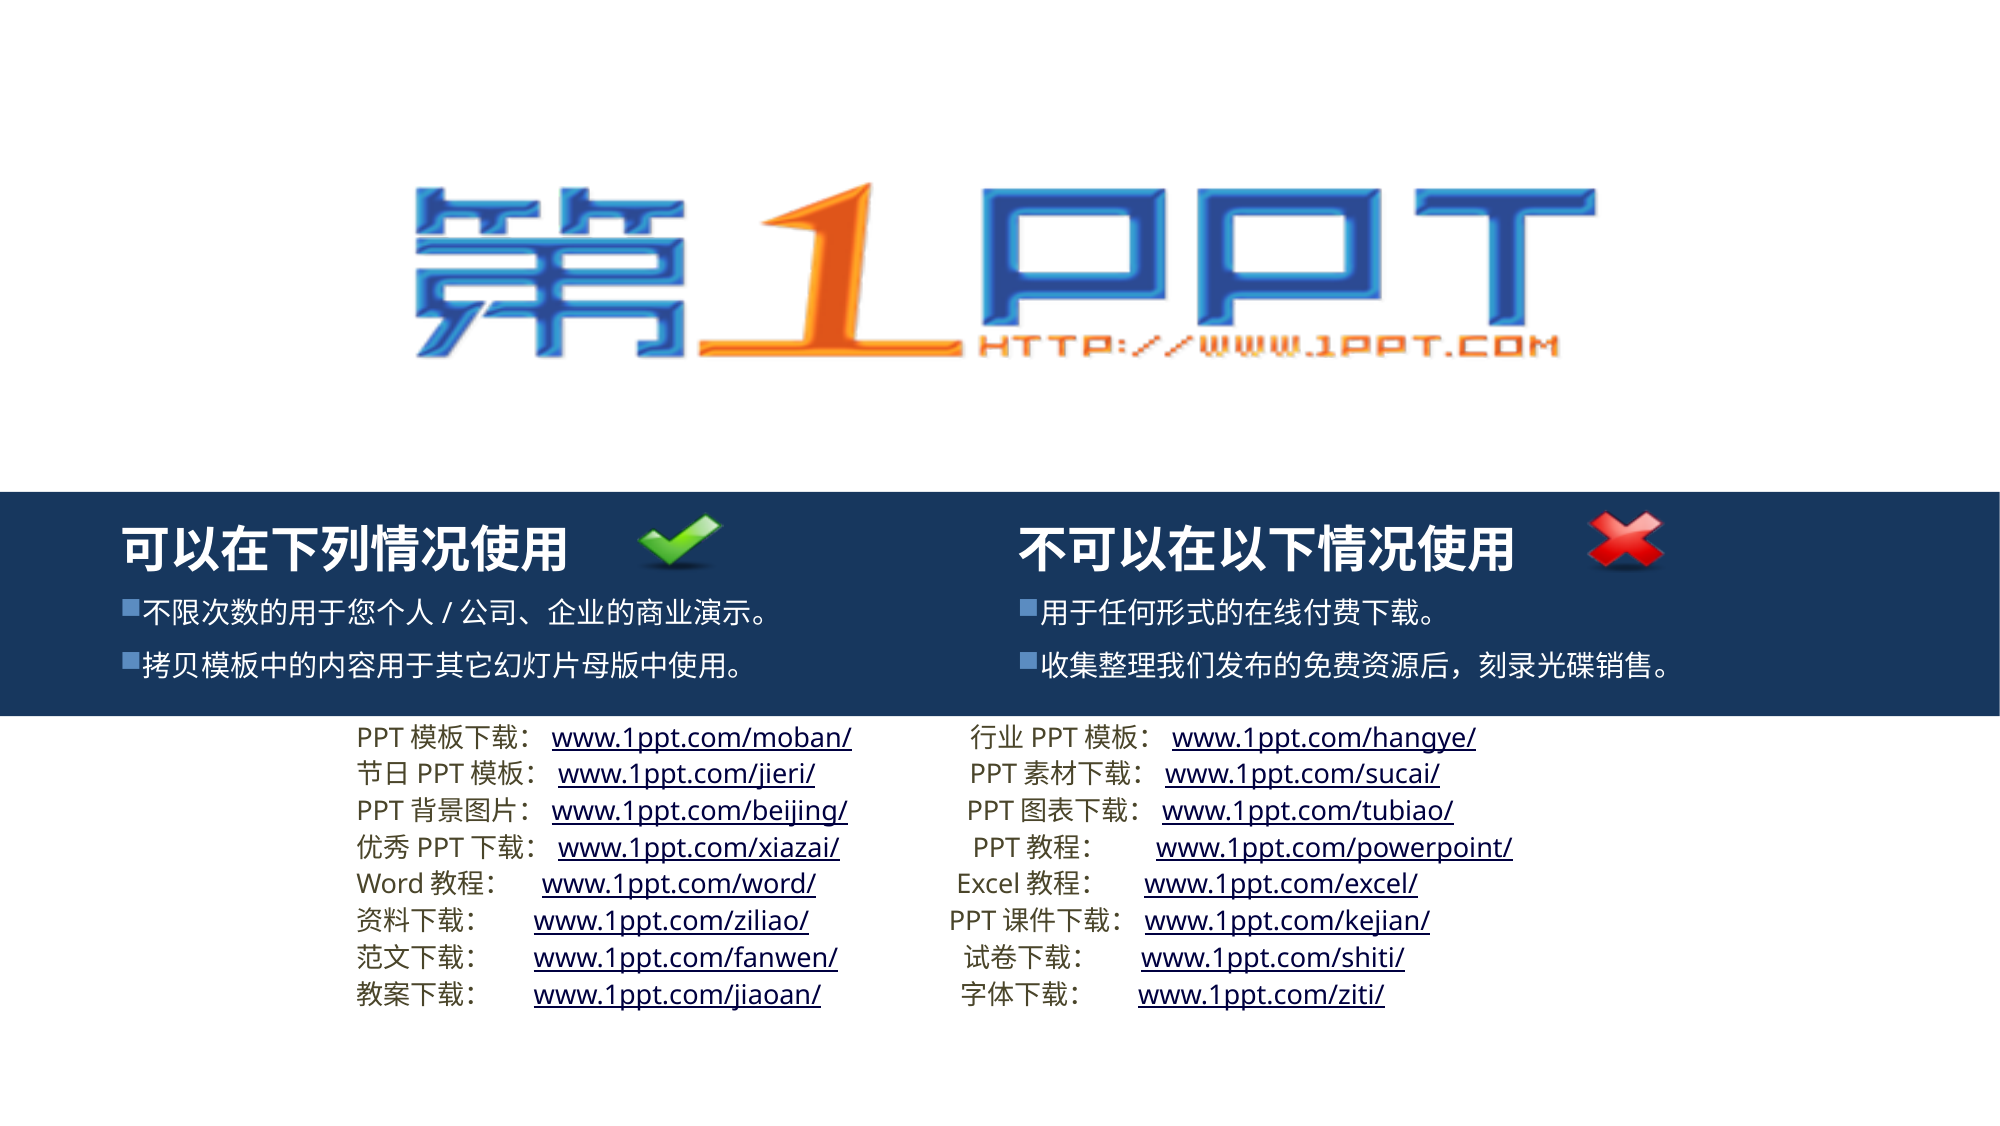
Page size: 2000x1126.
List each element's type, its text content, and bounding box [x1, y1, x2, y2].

text_box 可以在下列情况使用 不限次数的用于您个人/公司、企业的商业演示。 拷贝模板中的内容用于其它幻灯片母版中使用。 [102, 508, 1000, 774]
text_box PPT模板下载：www.1ppt.com/moban/ 行业PPT模板：www.1ppt.com/hangye/ 节日PPT模板：www.1ppt.com/jieri/ PPT素材下载：www.1ppt.com/sucai/ PPT背景图片：www.1ppt.com/beijing/ PPT图表下载：www.1ppt.com/tubiao/ 优秀PPT下载：www.1ppt.com/xiazai/ PPT教程： www.1ppt.com/powerpoint/ Word教程： www.1ppt.com/word/ Excel教程： www.1ppt.com/excel/ 资料下载： www.1ppt.com/ziliao/ PPT课件下载：www.1ppt.com/kejian/ 范文下载： www.1ppt.com/fanwen/ 试卷下载： www.1ppt.com/shiti/ 教案下载： www.1ppt.com/jiaoan/ 字体下载： www.1ppt.com/ziti/ [336, 762, 1752, 1008]
text_box 不可以在以下情况使用 用于任何形式的在线付费下载。 收集整理我们发布的免费资源后，刻录光碟销售。 [999, 508, 1898, 762]
picture [1581, 507, 1669, 573]
picture [637, 507, 724, 573]
text_box [0, 491, 2000, 717]
picture [179, 51, 1867, 492]
